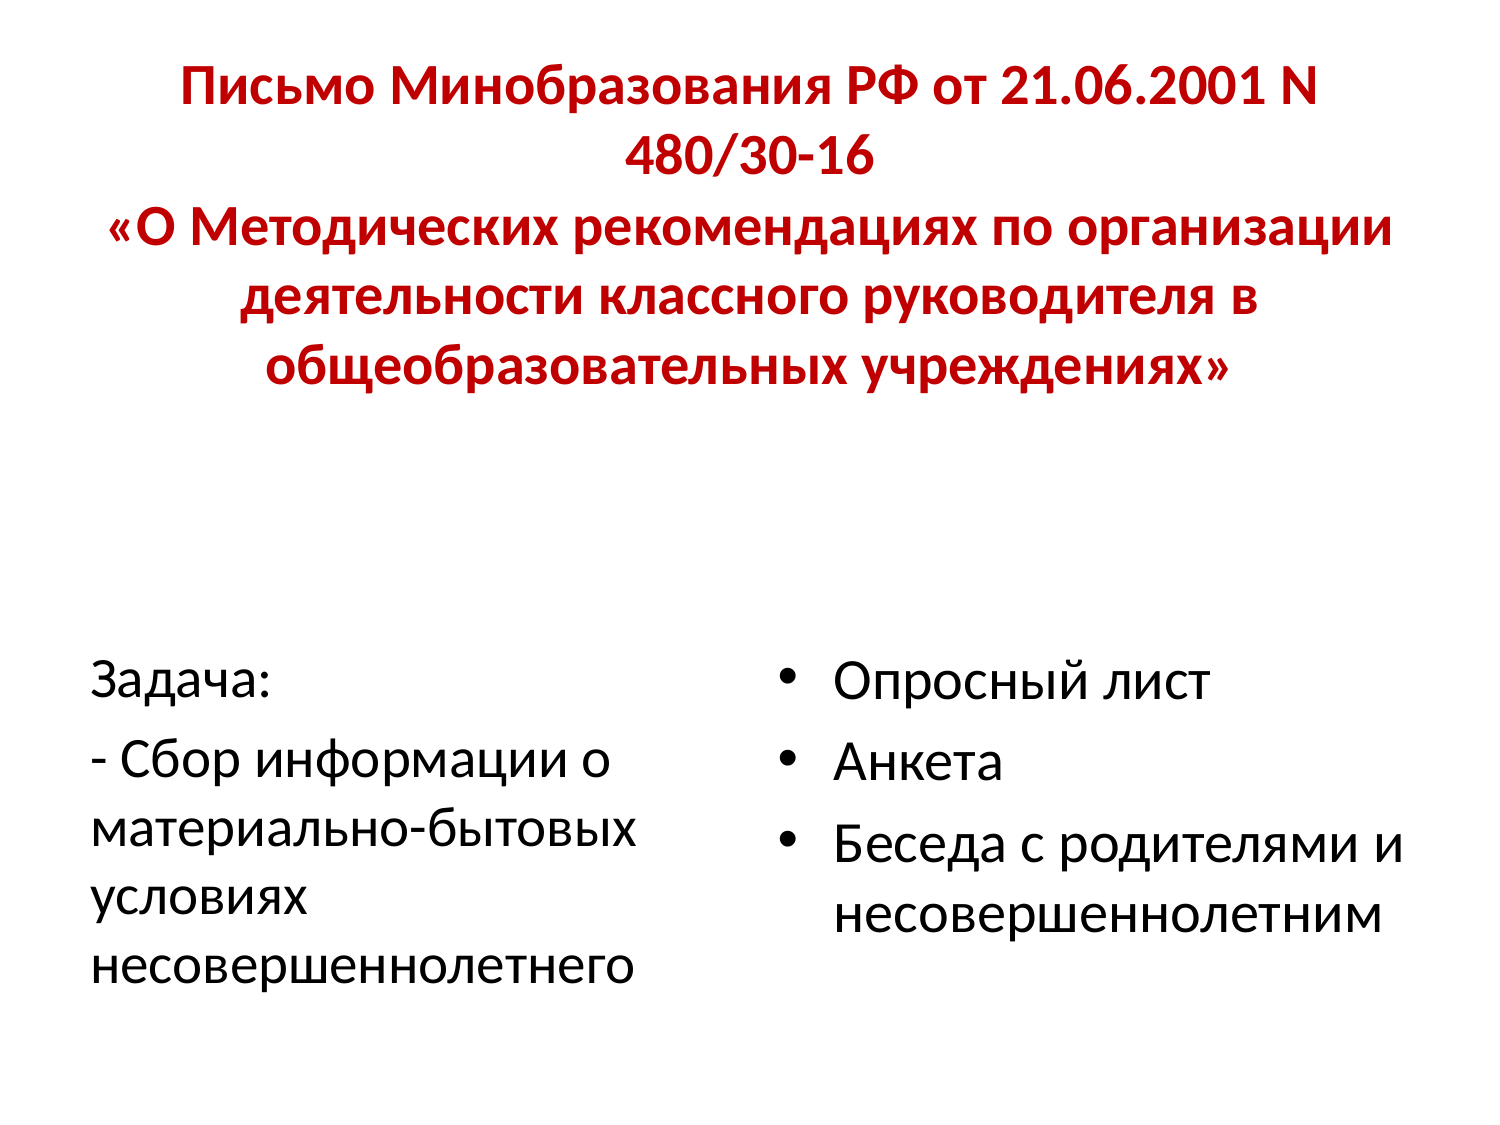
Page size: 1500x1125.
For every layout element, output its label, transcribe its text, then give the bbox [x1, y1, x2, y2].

list Опросный лист Анкета Беседа с родителями и несовершеннолетним [762, 633, 1425, 1005]
list Задача: - Сбор информации о материально-бытовых условиях несовершеннолетнего [75, 633, 738, 1005]
title Письмо Минобразования РФ от 21.06.2001 N 480/30-16 «О Методических рекомендациях по организации деятельности классного руководителя в общеобразовательных учреждениях» [75, 45, 1425, 468]
